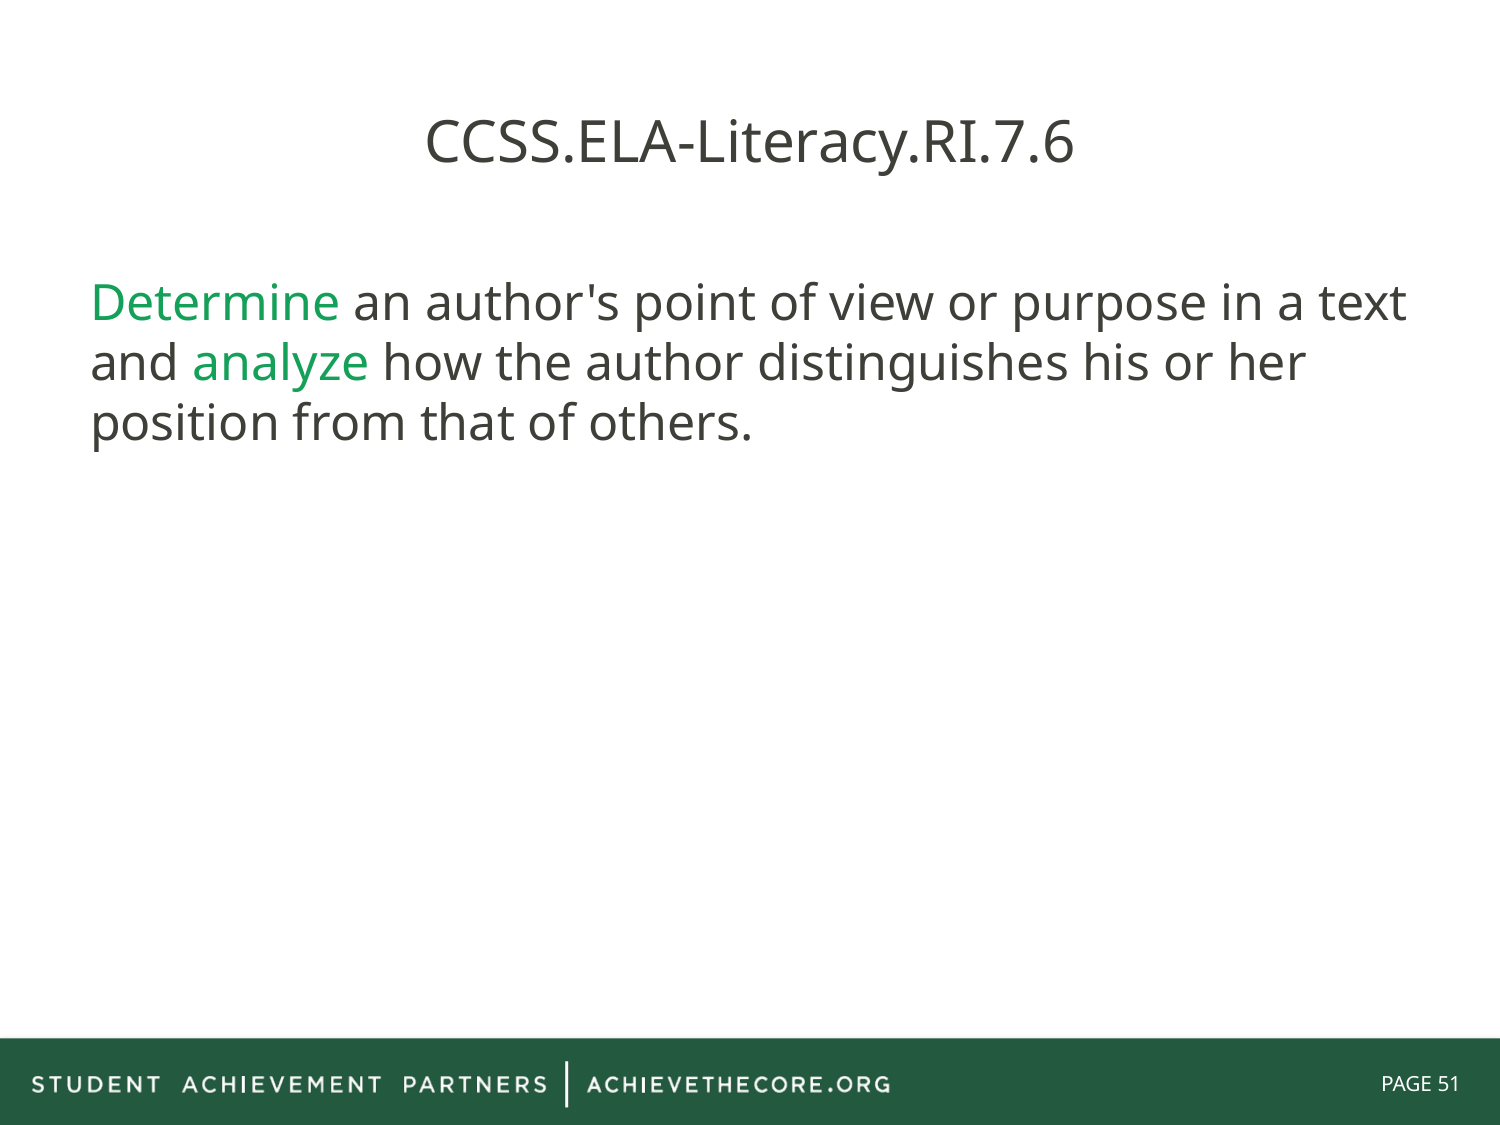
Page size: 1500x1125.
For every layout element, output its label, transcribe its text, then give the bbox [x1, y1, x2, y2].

list Determine an author's point of view or purpose in a text and analyze how the author distinguishes his or her position from that of others. [75, 262, 1425, 1005]
title CCSS.ELA-Literacy.RI.7.6 [75, 45, 1425, 233]
